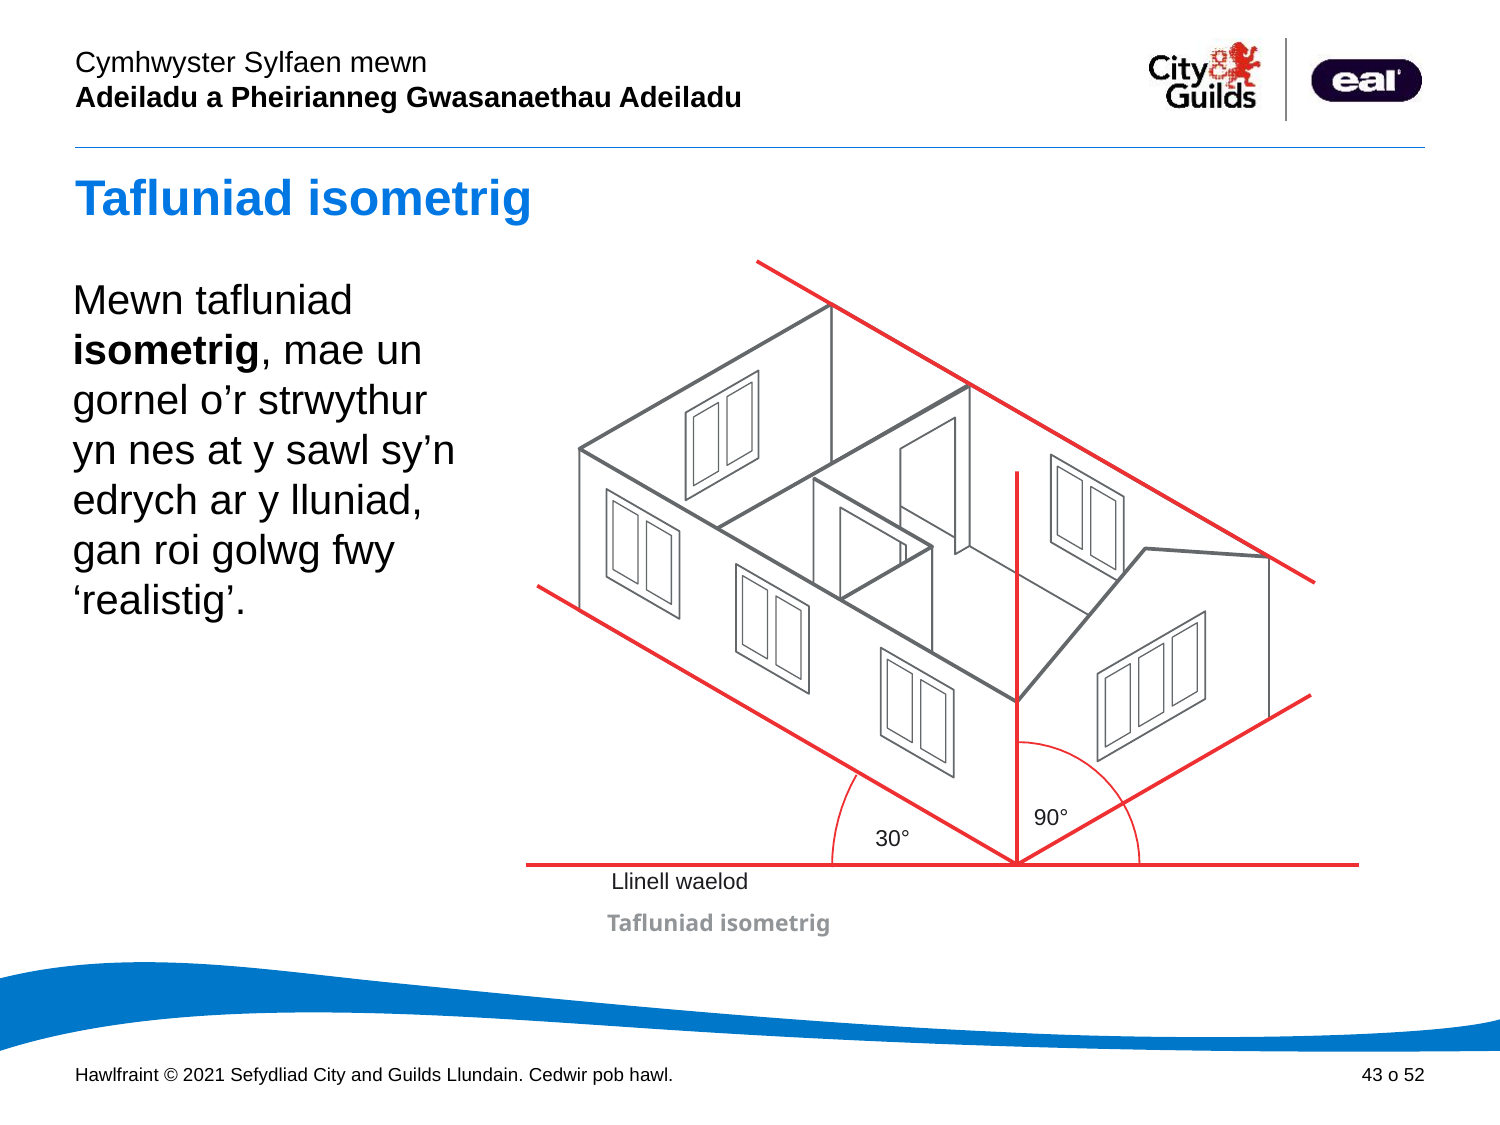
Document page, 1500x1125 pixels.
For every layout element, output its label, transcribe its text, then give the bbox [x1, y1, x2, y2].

picture [1149, 38, 1422, 121]
text_box Mewn tafluniad isometrig, mae un gornel o’r strwythur yn nes at y sawl sy’n edrych ar y lluniad, gan roi golwg fwy ‘realistig’. [57, 265, 497, 631]
title Tafluniad isometrig [74, 165, 1426, 229]
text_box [525, 258, 1360, 940]
